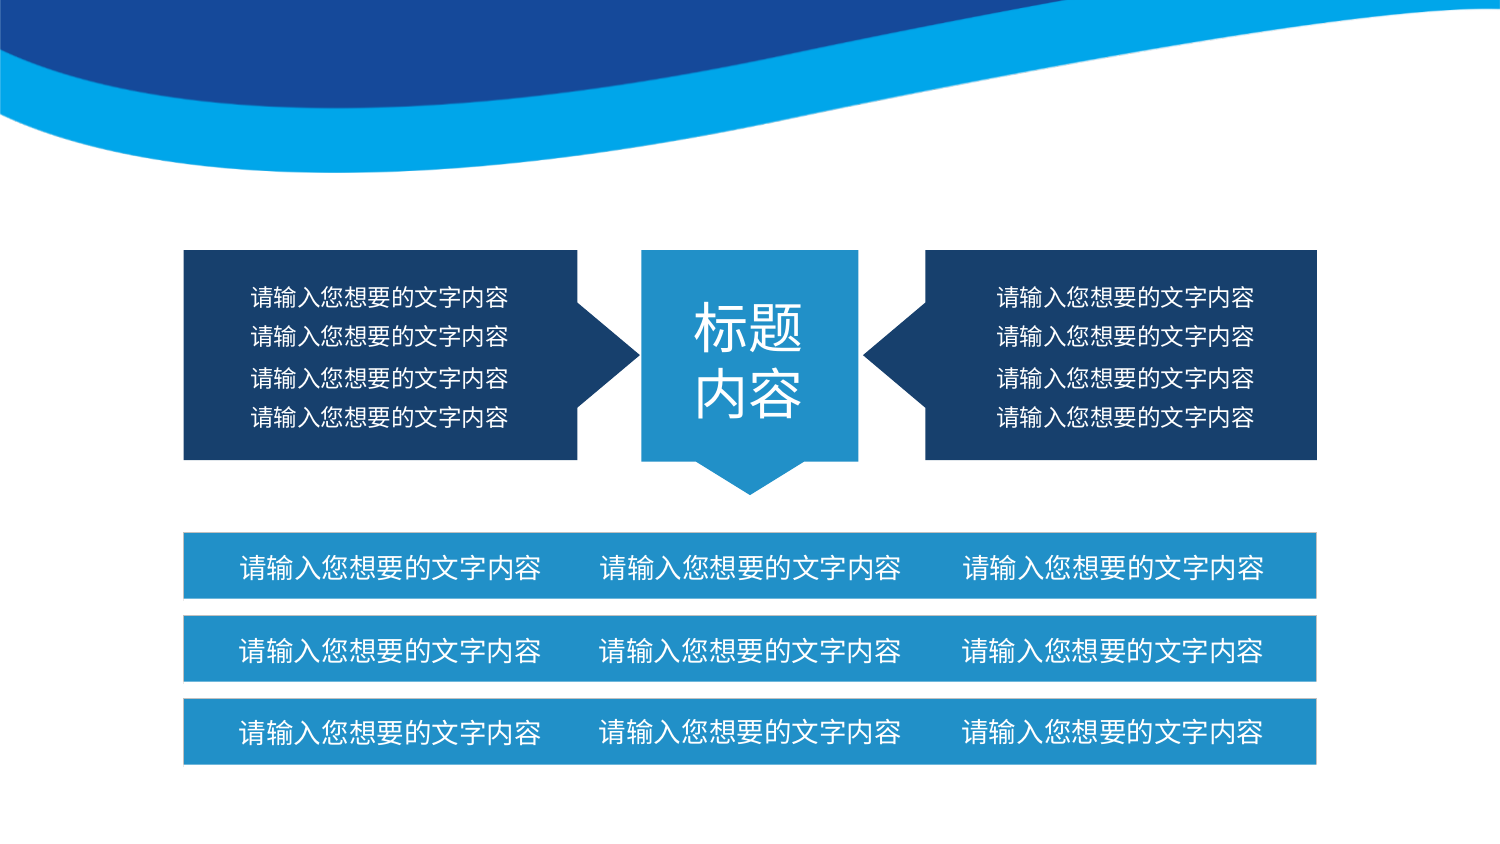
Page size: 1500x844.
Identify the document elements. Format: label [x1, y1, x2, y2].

picture [0, 115, 298, 173]
text_box [183, 531, 1318, 601]
picture [375, 9, 1500, 173]
text_box [862, 249, 1317, 461]
text_box [183, 249, 640, 461]
text_box [183, 615, 1318, 684]
text_box [641, 249, 859, 496]
picture [0, 0, 1057, 108]
text_box [183, 698, 1318, 767]
